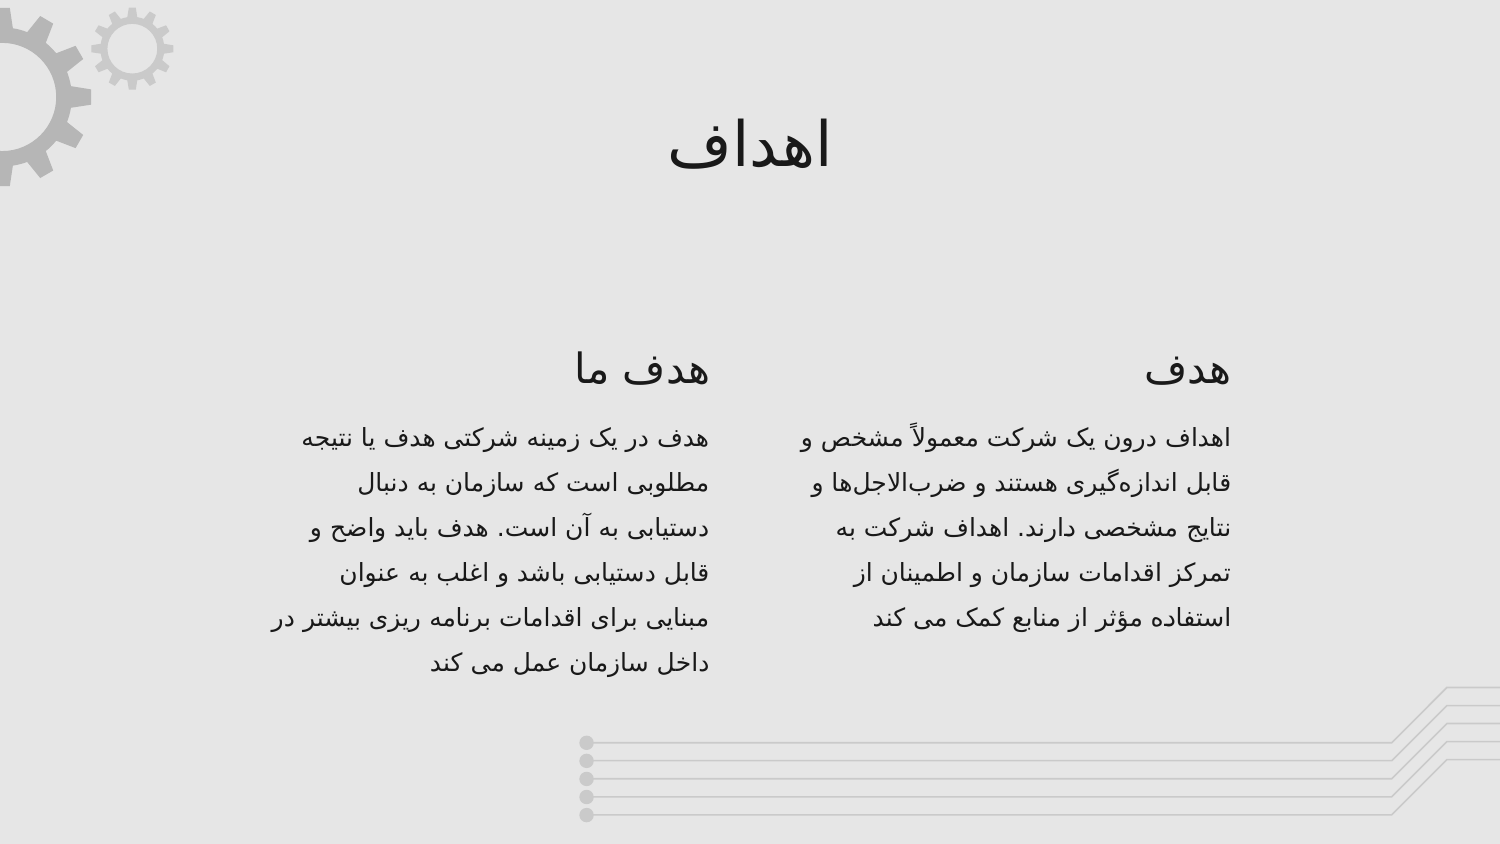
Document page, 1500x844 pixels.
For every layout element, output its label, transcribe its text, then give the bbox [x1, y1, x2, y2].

title اهداف [118, 88, 1382, 183]
subtitle هدف [774, 334, 1247, 407]
subtitle هدف در یک زمینه شرکتی هدف یا نتیجه مطلوبی است که سازمان به دنبال دستیابی به آن است. هدف باید واضح و قابل دستیابی باشد و اغلب به عنوان مبنایی برای اقدامات برنامه ریزی بیشتر در داخل سازمان عمل می کند [253, 407, 725, 636]
subtitle اهداف درون یک شرکت معمولاً مشخص و قابل اندازه‌گیری هستند و ضرب‌الاجل‌ها و نتایج مشخصی دارند. اهداف شرکت به تمرکز اقدامات سازمان و اطمینان از استفاده مؤثر از منابع کمک می کند [774, 407, 1247, 605]
subtitle هدف ما [253, 334, 725, 407]
